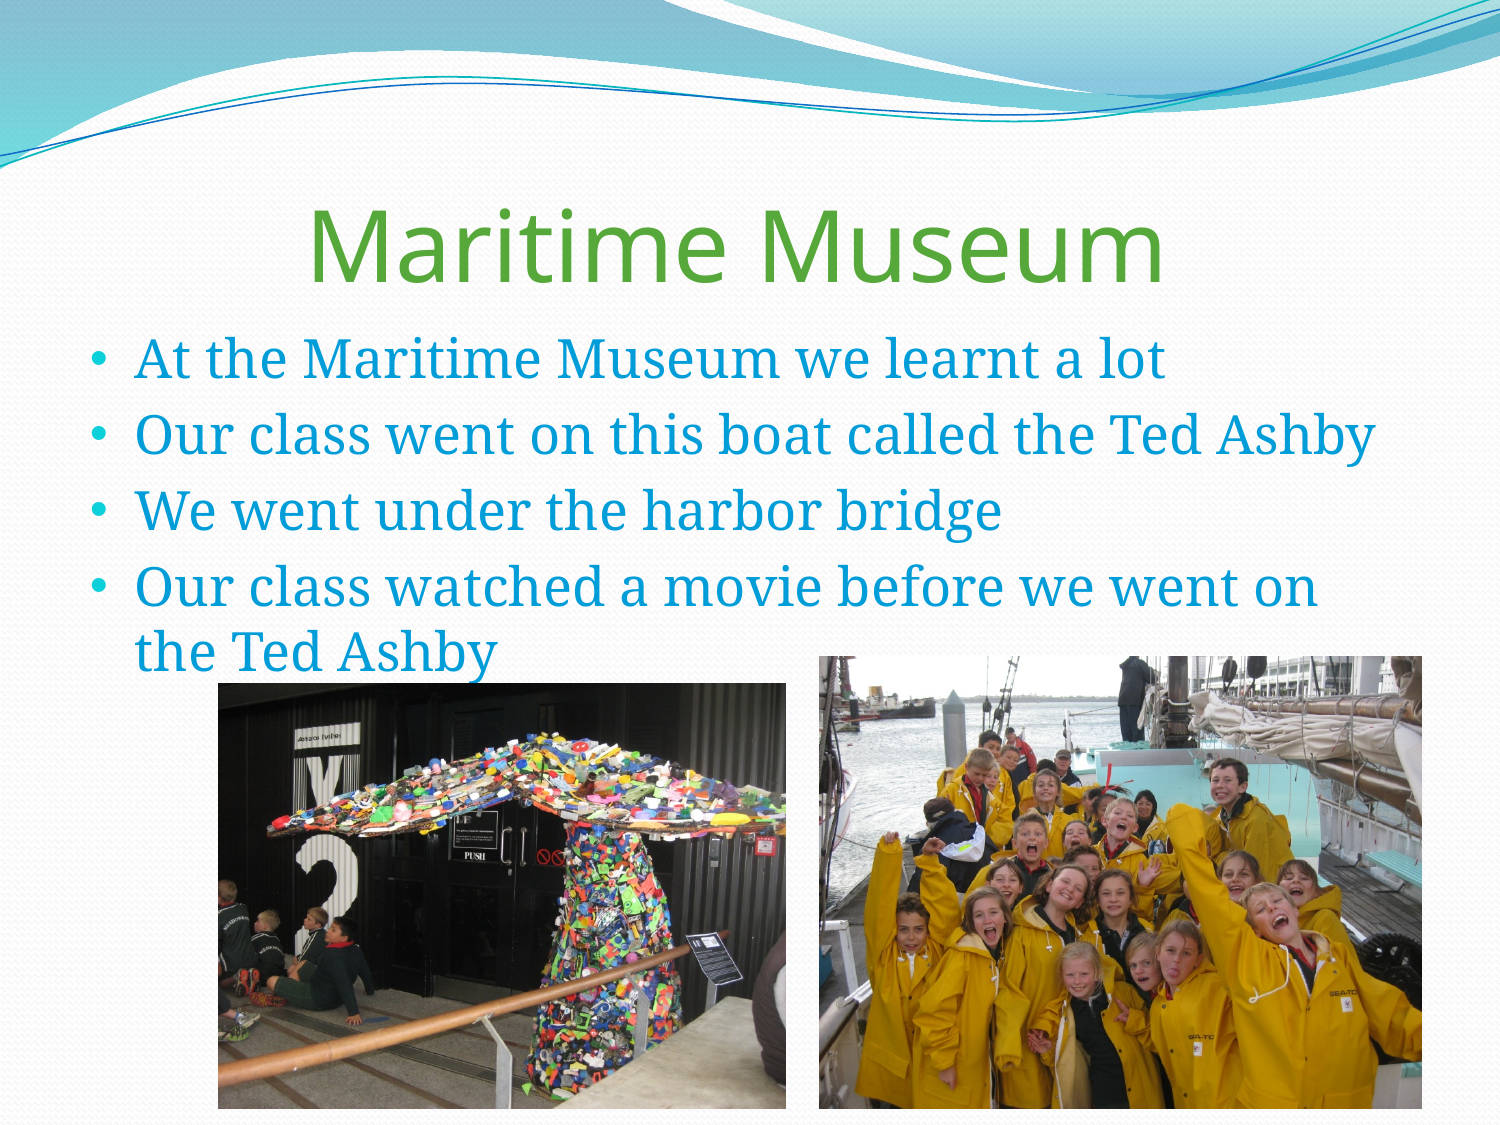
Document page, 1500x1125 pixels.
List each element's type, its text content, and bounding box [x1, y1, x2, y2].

picture [218, 683, 786, 1110]
picture [818, 656, 1422, 1110]
list At the Maritime Museum we learnt a lot Our class went on this boat called the Ted Ashby We went under the harbor bridge Our class watched a movie before we went on the Ted Ashby [75, 317, 1425, 1038]
title Maritime Museum [75, 115, 1425, 303]
